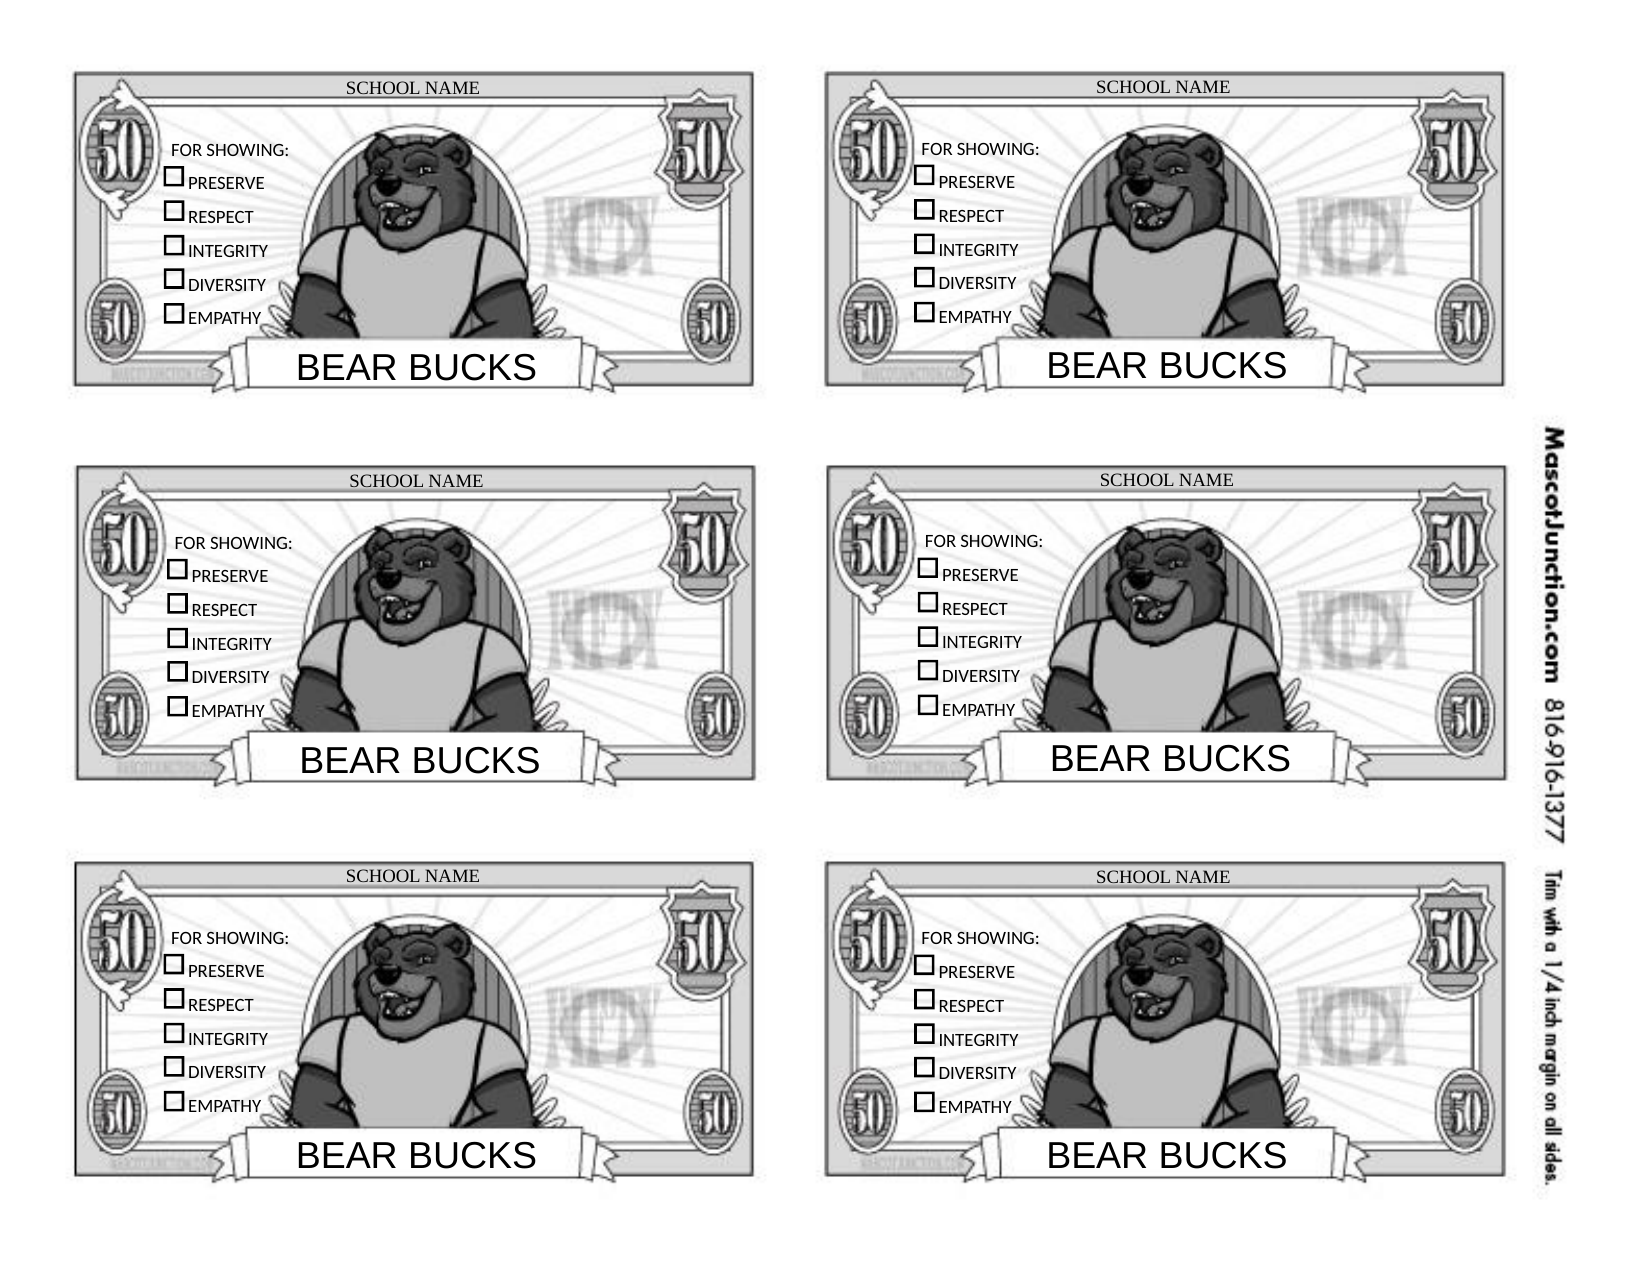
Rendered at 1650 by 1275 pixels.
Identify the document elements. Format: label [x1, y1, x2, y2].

text_box [74, 856, 752, 1181]
text_box [77, 461, 756, 786]
picture [0, 0, 1650, 1275]
text_box [828, 459, 1506, 785]
text_box [824, 66, 1502, 392]
text_box [74, 68, 752, 394]
text_box [824, 856, 1502, 1182]
